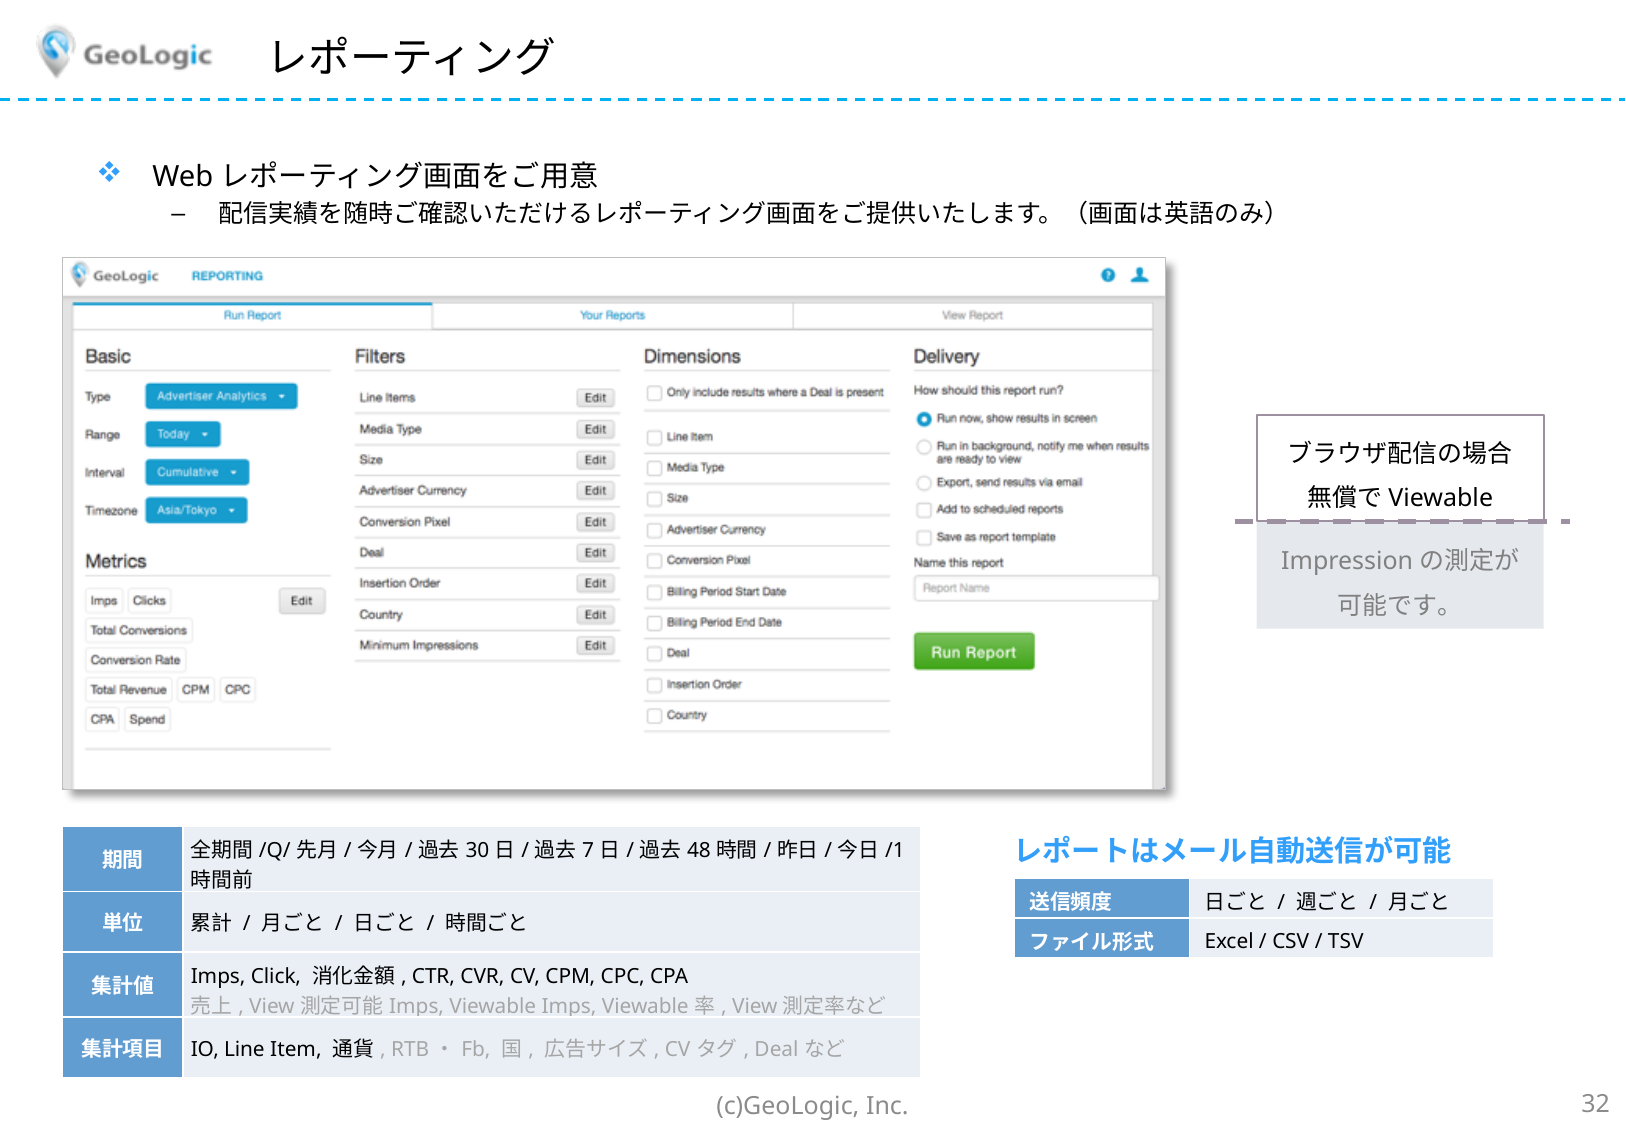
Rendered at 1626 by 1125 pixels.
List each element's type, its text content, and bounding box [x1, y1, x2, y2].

table_cell 累計 / 月ごと / 日ごと / 時間ごと [184, 892, 920, 951]
slide_number 32 [1245, 1084, 1625, 1125]
table_cell 集計項目 [63, 1018, 182, 1077]
footer (c)GeoLogic, Inc. [555, 1084, 1070, 1125]
table_header 全期間/Q/先月/今月/過去30日/過去7日/過去48時間/昨日/今日/1時間前 [184, 827, 920, 891]
table_cell 集計値 [63, 953, 182, 1016]
text_box Impressionの測定が可能です。 [1254, 529, 1546, 631]
table_cell IO, Line Item, 通貨, RTB・Fb, 国, 広告サイズ, CVタグ, Dealなど [184, 1018, 920, 1077]
table_header 送信頻度 [1015, 879, 1189, 917]
picture [62, 256, 1165, 790]
table_header 期間 [63, 827, 182, 891]
table_header 日ごと / 週ごと / 月ごと [1190, 879, 1493, 917]
table_cell Excel / CSV / TSV [1190, 919, 1493, 957]
table_cell Imps, Click, 消化金額, CTR, CVR, CV, CPM, CPC, CPA 売上, View測定可能Imps, Viewable Imps, Viewable率, View測定率など [184, 953, 920, 1016]
title レポーティング [251, 15, 1610, 97]
table_cell 単位 [63, 892, 182, 951]
text_box レポートはメール自動送信が可能 [998, 824, 1517, 875]
list Webレポーティング画面をご用意 配信実績を随時ご確認いただけるレポーティング画面をご提供いたします。（画面は英語のみ） [81, 150, 1544, 1085]
text_box ブラウザ配信の場合 無償でViewable [1254, 413, 1546, 520]
picture [35, 22, 213, 81]
table_cell ファイル形式 [1015, 919, 1189, 957]
